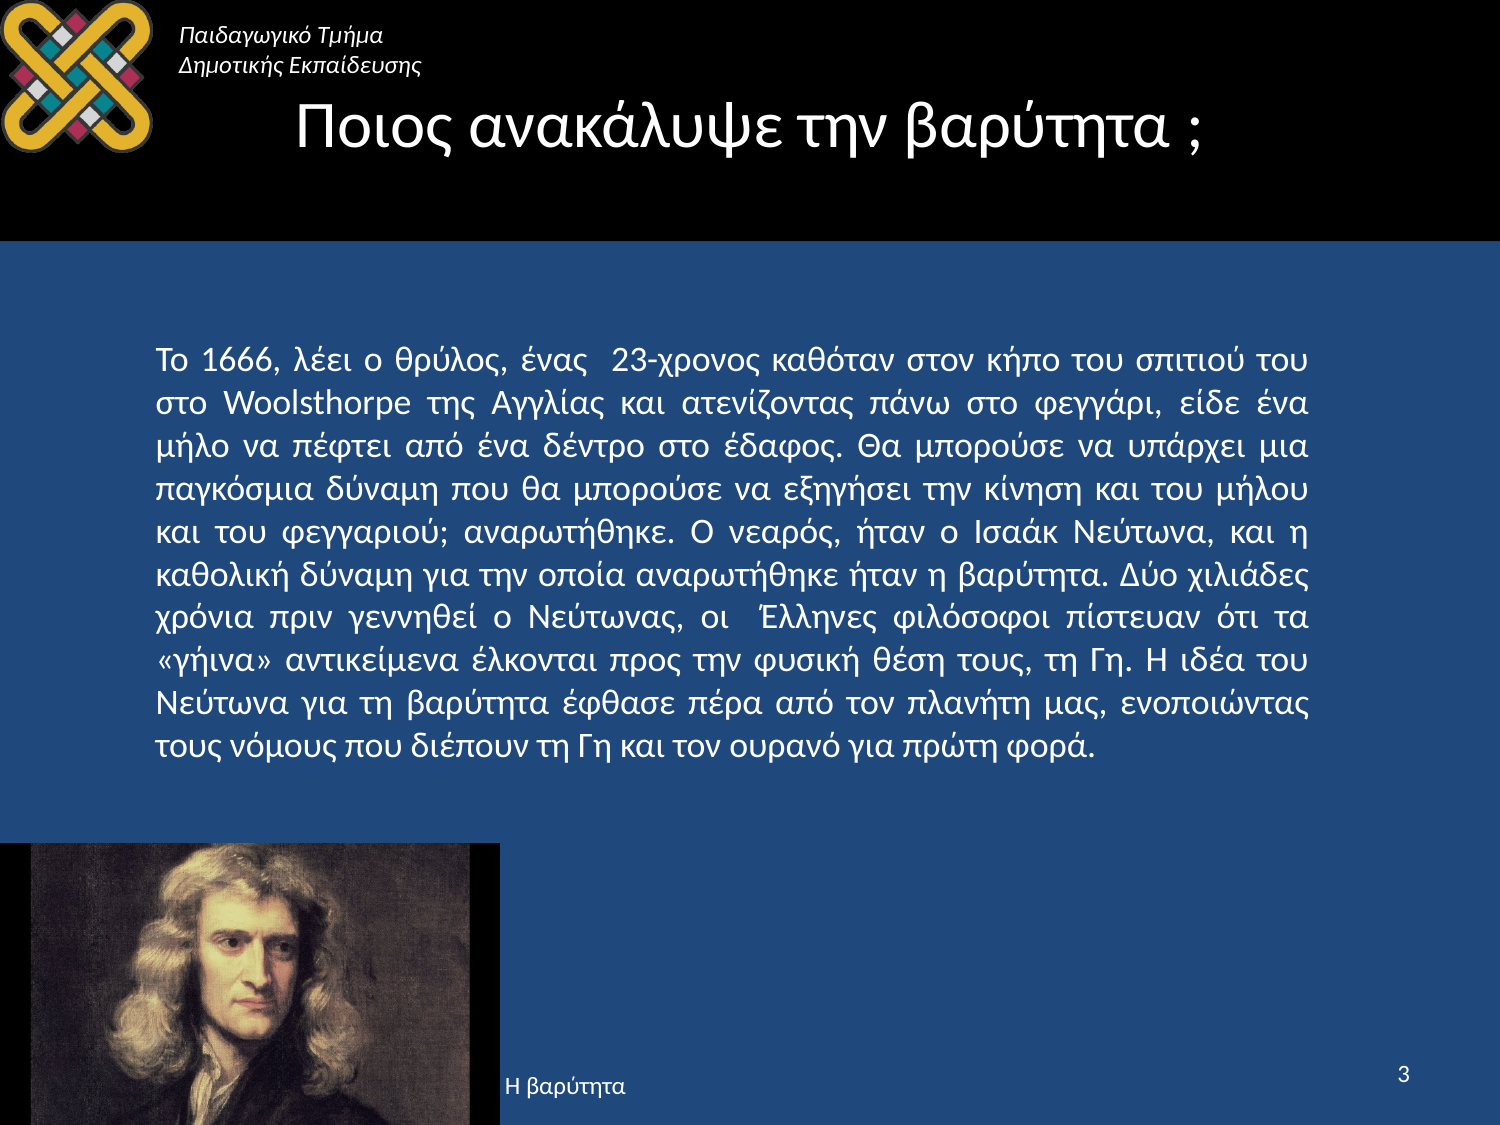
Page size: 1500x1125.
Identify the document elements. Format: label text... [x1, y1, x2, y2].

text_box Παιδαγωγικό Τμήμα Δημοτικής Εκπαίδευσης [163, 11, 481, 87]
footer Η βαρύτητα [504, 1054, 804, 1115]
slide_number 3 [1074, 1042, 1425, 1103]
subtitle Το 1666, λέει ο θρύλος, ένας 23-χρονος καθόταν στον κήπο του σπιτιού του στο Woolsthorpe της Αγγλίας και ατενίζοντας πάνω στο φεγγάρι, είδε ένα μήλο να πέφτει από ένα δέντρο στο έδαφος. Θα μπορούσε να υπάρχει μια παγκόσμια δύναμη που θα μπορούσε να εξηγήσει την κίνηση και του μήλου και του φεγγαριού; αναρωτήθηκε. Ο νεαρός, ήταν ο Ισαάκ Νεύτωνα, και η καθολική δύναμη για την οποία αναρωτήθηκε ήταν η βαρύτητα. Δύο χιλιάδες χρόνια πριν γεννηθεί ο Νεύτωνας, οι Έλληνες φιλόσοφοι πίστευαν ότι τα «γήινα» αντικείμενα έλκονται προς την φυσική θέση τους, τη Γη. Η ιδέα του Νεύτωνα για τη βαρύτητα έφθασε πέρα από τον πλανήτη μας, ενοποιώντας τους νόμους που διέπουν τη Γη και τον ουρανό για πρώτη φορά. [140, 328, 1325, 797]
title Ποιος ανακάλυψε την βαρύτητα ; [0, 0, 1500, 242]
picture [0, 843, 501, 1125]
picture [0, 0, 153, 153]
